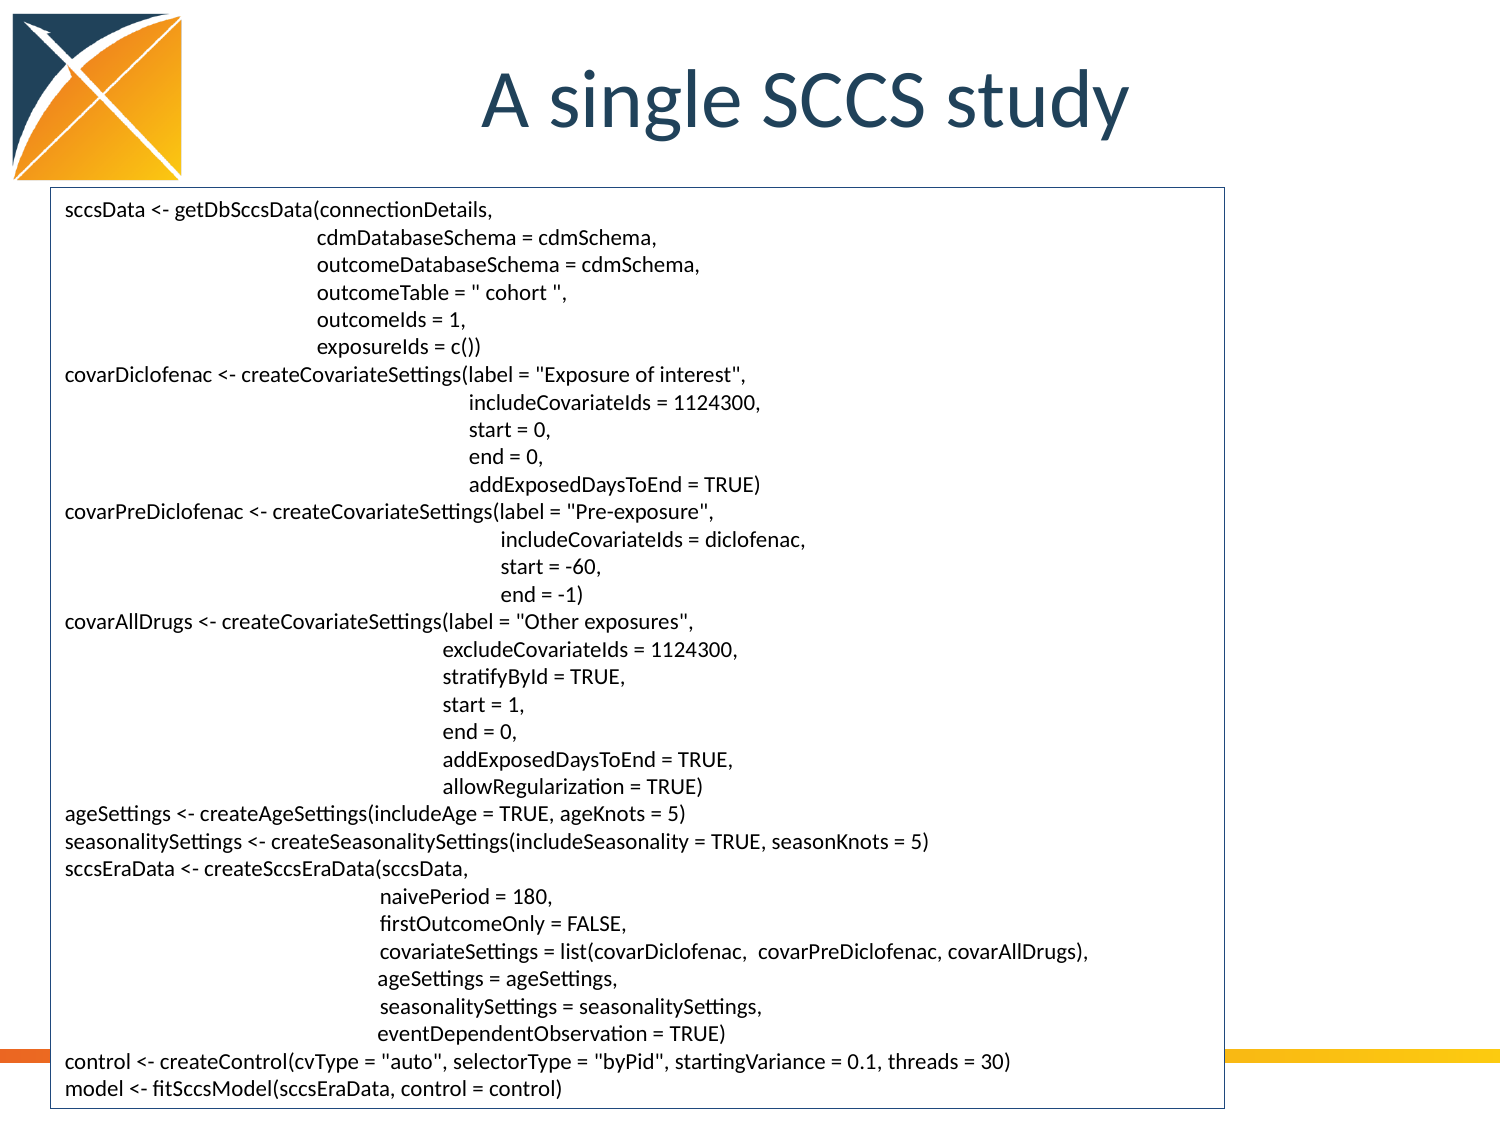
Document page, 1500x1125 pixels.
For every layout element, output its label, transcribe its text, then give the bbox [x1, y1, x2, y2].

title A single SCCS study [187, 24, 1425, 163]
picture [0, 0, 206, 200]
text_box sccsData <- getDbSccsData(connectionDetails, cdmDatabaseSchema = cdmSchema, outcomeDatabaseSchema = cdmSchema, outcomeTable = " cohort ", outcomeIds = 1, exposureIds = c()) covarDiclofenac <- createCovariateSettings(label = "Exposure of interest", includeCovariateIds = 1124300, start = 0, end = 0, addExposedDaysToEnd = TRUE) covarPreDiclofenac <- createCovariateSettings(label = "Pre-exposure", includeCovariateIds = diclofenac, start = -60, end = -1) covarAllDrugs <- createCovariateSettings(label = "Other exposures", excludeCovariateIds = 1124300, stratifyById = TRUE, start = 1, end = 0, addExposedDaysToEnd = TRUE, allowRegularization = TRUE) ageSettings <- createAgeSettings(includeAge = TRUE, ageKnots = 5) seasonalitySettings <- createSeasonalitySettings(includeSeasonality = TRUE, seasonKnots = 5) sccsEraData <- createSccsEraData(sccsData, naivePeriod = 180, firstOutcomeOnly = FALSE, covariateSettings = list(covarDiclofenac, covarPreDiclofenac, covarAllDrugs), ageSettings = ageSettings, seasonalitySettings = seasonalitySettings, eventDependentObservation = TRUE) control <- createControl(cvType = "auto", selectorType = "byPid", startingVariance = 0.1, threads = 30) model <- fitSccsModel(sccsEraData, control = control) [50, 187, 1225, 1109]
